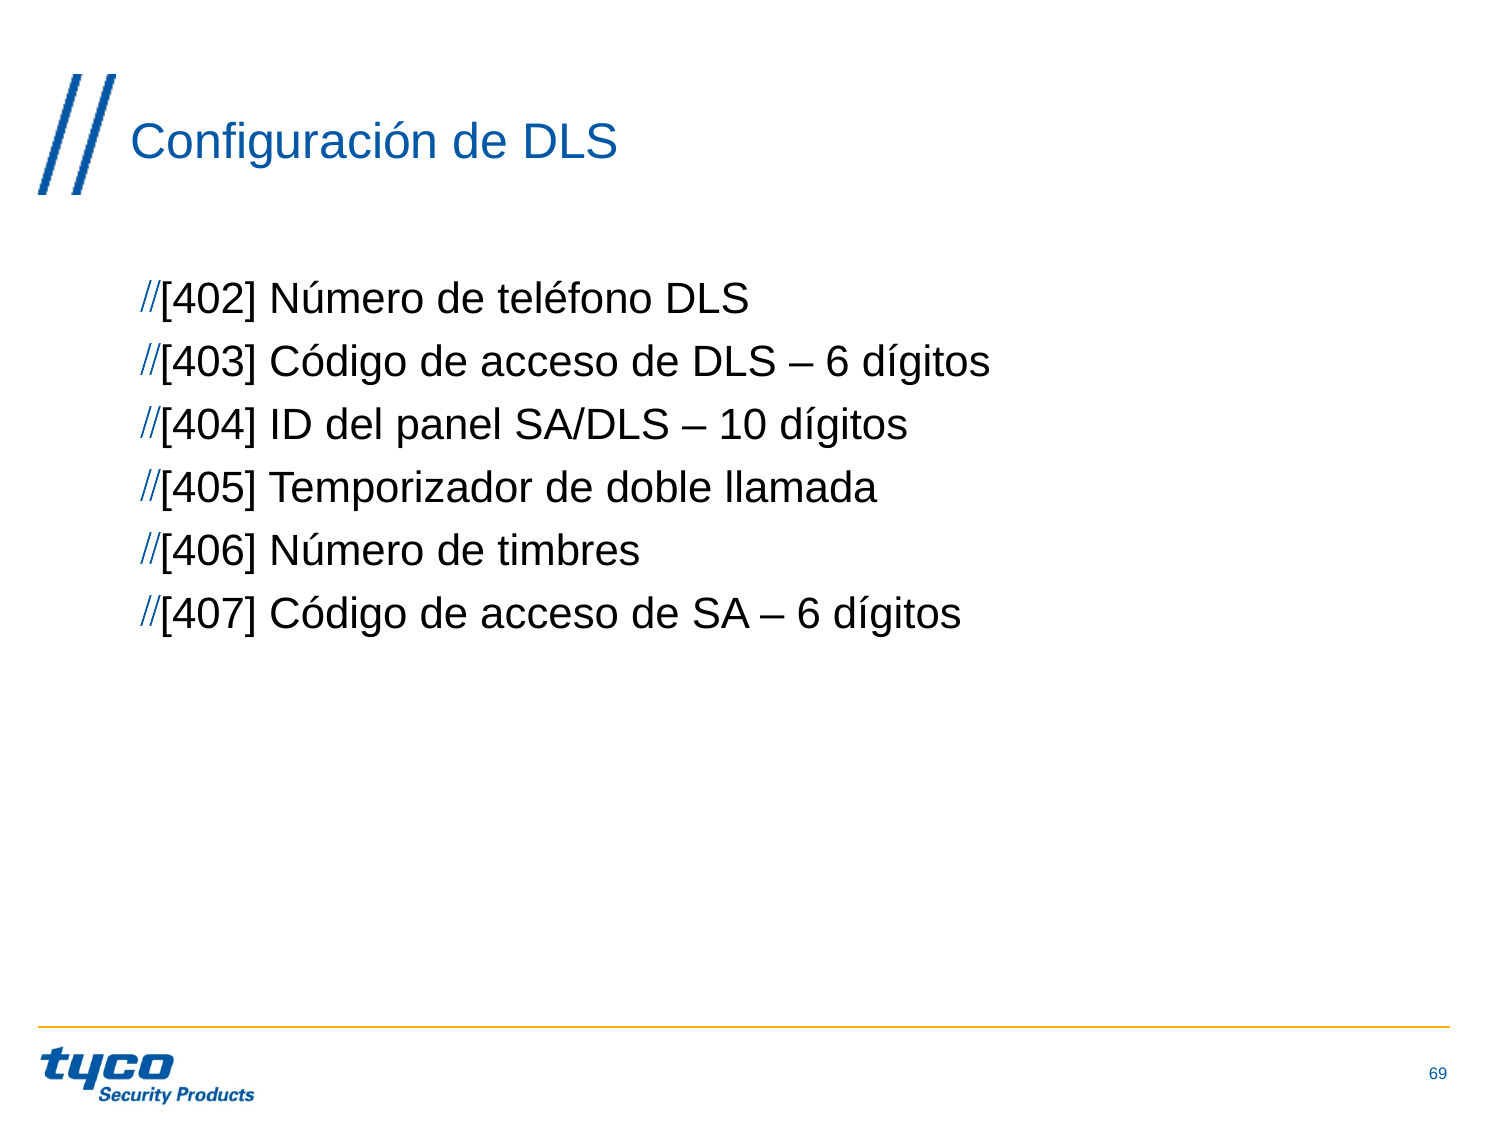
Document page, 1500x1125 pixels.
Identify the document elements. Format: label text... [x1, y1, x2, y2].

list [402] Número de teléfono DLS [403] Código de acceso de DLS – 6 dígitos [404] ID del panel SA/DLS – 10 dígitos [405] Temporizador de doble llamada [406] Número de timbres [407] Código de acceso de SA – 6 dígitos [124, 262, 1426, 976]
slide_number 69 [1387, 1042, 1463, 1103]
picture [140, 469, 171, 501]
picture [37, 74, 115, 195]
picture [140, 280, 171, 312]
picture [140, 595, 171, 626]
picture [34, 1040, 260, 1107]
text_box [97, 1061, 228, 1091]
title Configuración de DLS [115, 44, 1426, 233]
picture [140, 406, 171, 438]
picture [140, 343, 171, 375]
picture [140, 532, 171, 564]
